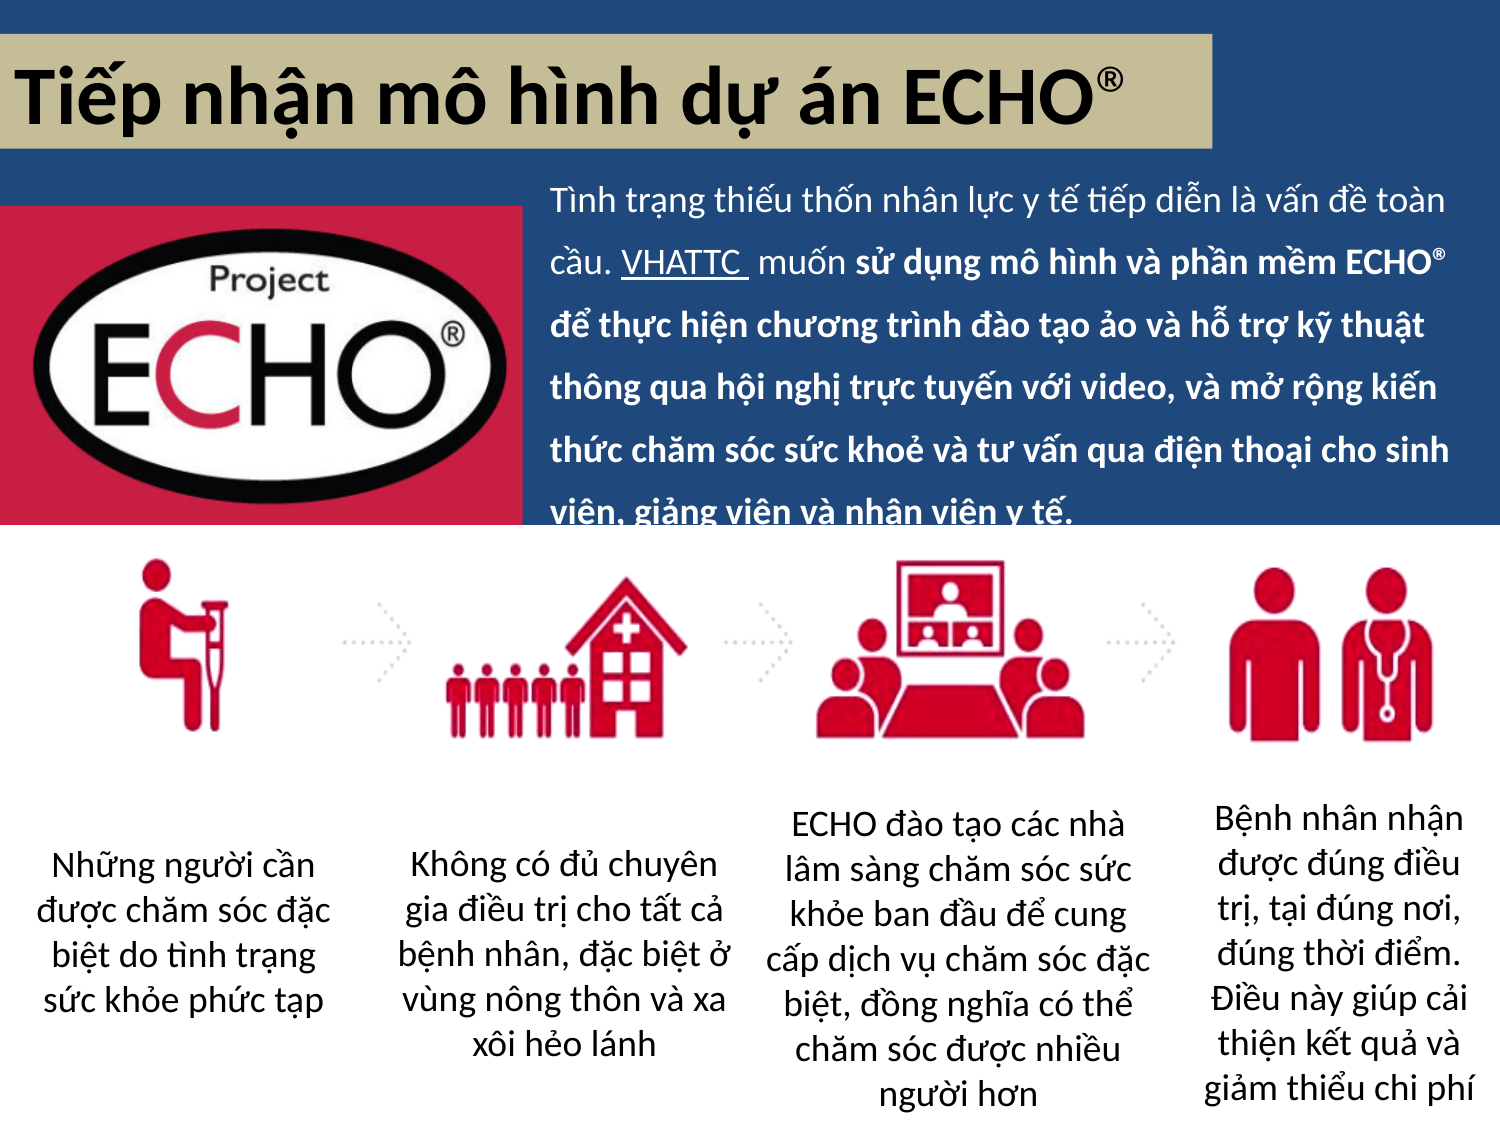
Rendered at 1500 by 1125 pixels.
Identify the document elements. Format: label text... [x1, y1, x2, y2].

text_box Tình trạng thiếu thốn nhân lực y tế tiếp diễn là vấn đề toàn cầu. VHATTC muốn sử dụng mô hình và phần mềm ECHO® để thực hiện chương trình đào tạo ảo và hỗ trợ kỹ thuật thông qua hội nghị trực tuyến với video, và mở rộng kiến thức chăm sóc sức khoẻ và tư vấn qua điện thoại cho sinh viên, giảng viên và nhân viên y tế. [535, 149, 1500, 524]
text_box Tiếp nhận mô hình dự án ECHO® [0, 33, 1213, 149]
text_box [0, 149, 535, 523]
picture [0, 206, 1500, 1125]
